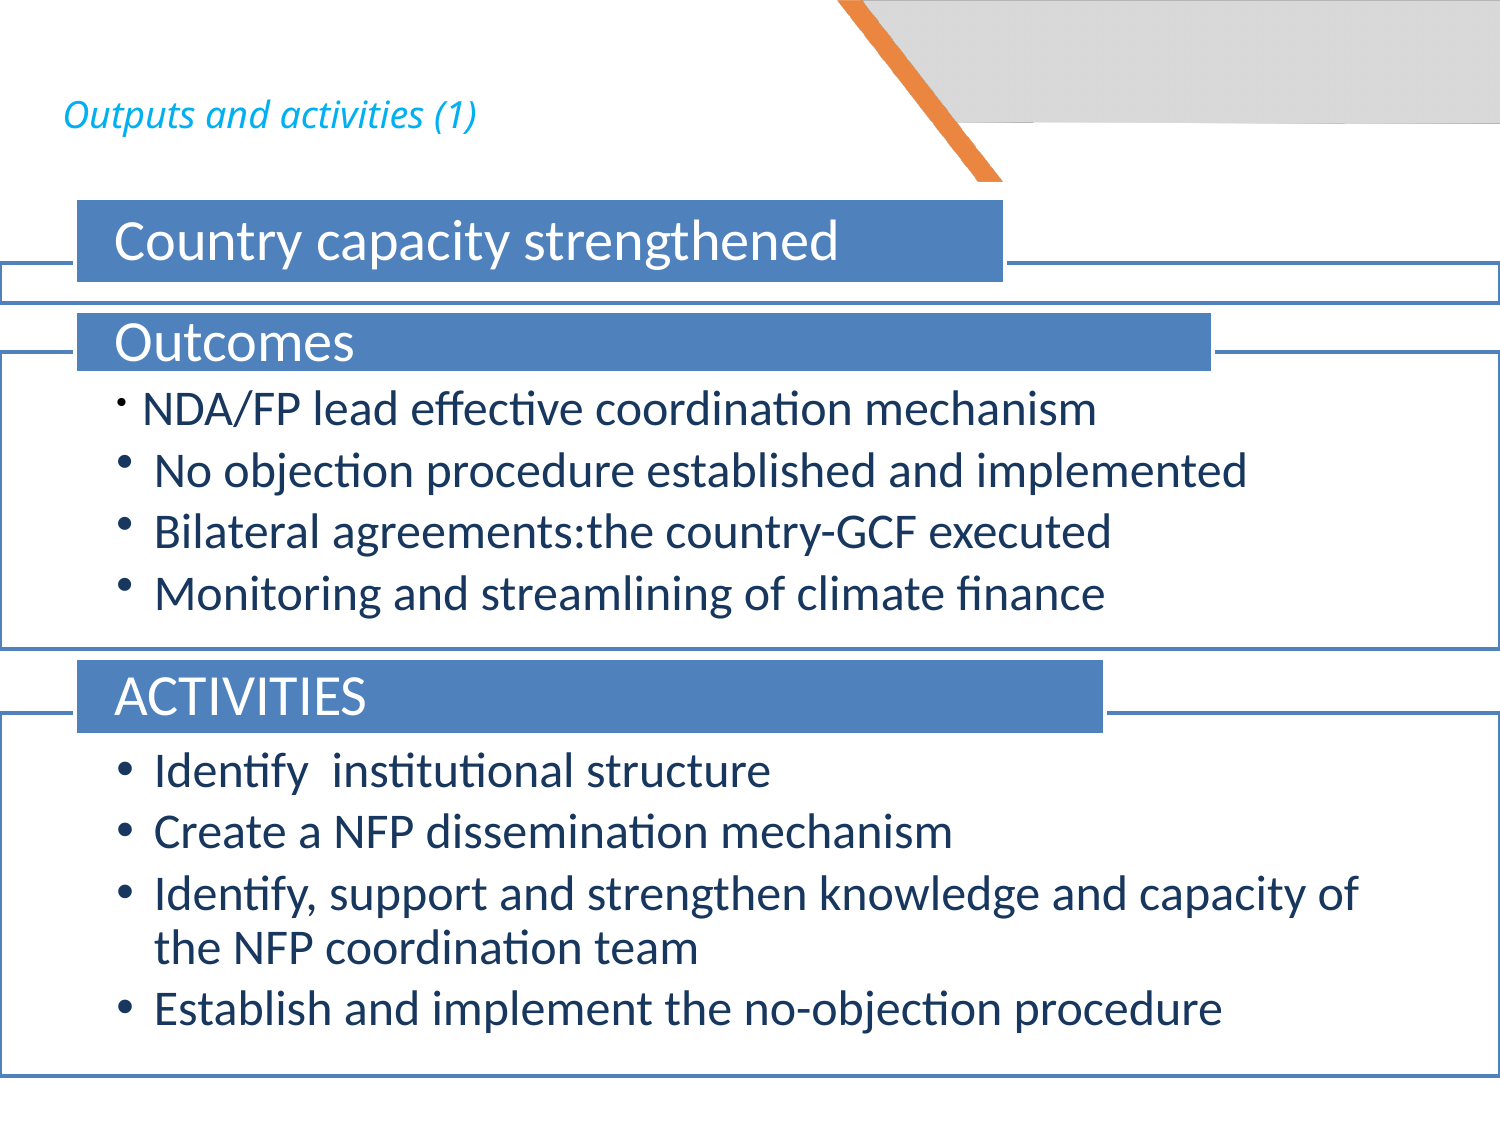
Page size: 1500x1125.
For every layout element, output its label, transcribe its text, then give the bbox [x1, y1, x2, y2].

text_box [0, 184, 1500, 1090]
picture [837, 144, 1003, 182]
picture [837, 0, 1500, 124]
title Outputs and activities (1) [47, 33, 1010, 144]
